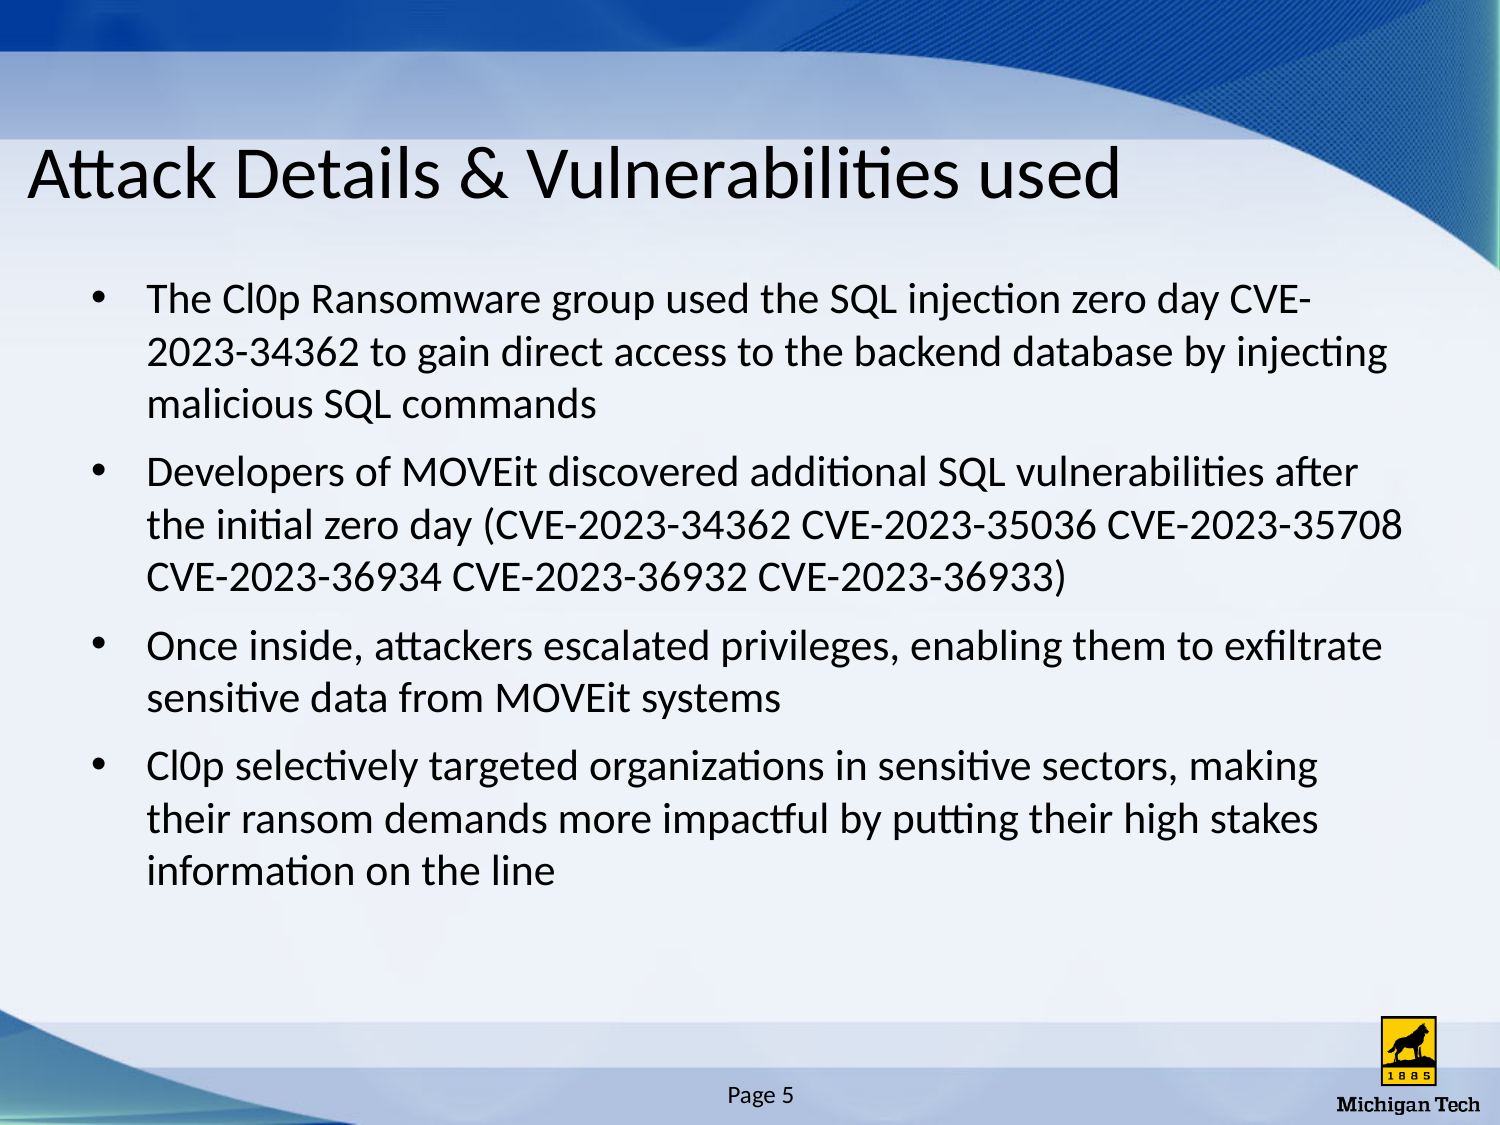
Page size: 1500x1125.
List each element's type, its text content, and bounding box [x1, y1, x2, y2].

list The Cl0p Ransomware group used the SQL injection zero day CVE-2023-34362 to gain direct access to the backend database by injecting malicious SQL commands Developers of MOVEit discovered additional SQL vulnerabilities after the initial zero day (CVE-2023-34362 CVE-2023-35036 CVE-2023-35708 CVE-2023-36934 CVE-2023-36932 CVE-2023-36933) Once inside, attackers escalated privileges, enabling them to exfiltrate sensitive data from MOVEit systems Cl0p selectively targeted organizations in sensitive sectors, making their ransom demands more impactful by putting their high stakes information on the line [75, 262, 1425, 1063]
title Attack Details & Vulnerabilities used [12, 75, 1263, 263]
picture [0, 0, 1500, 1125]
